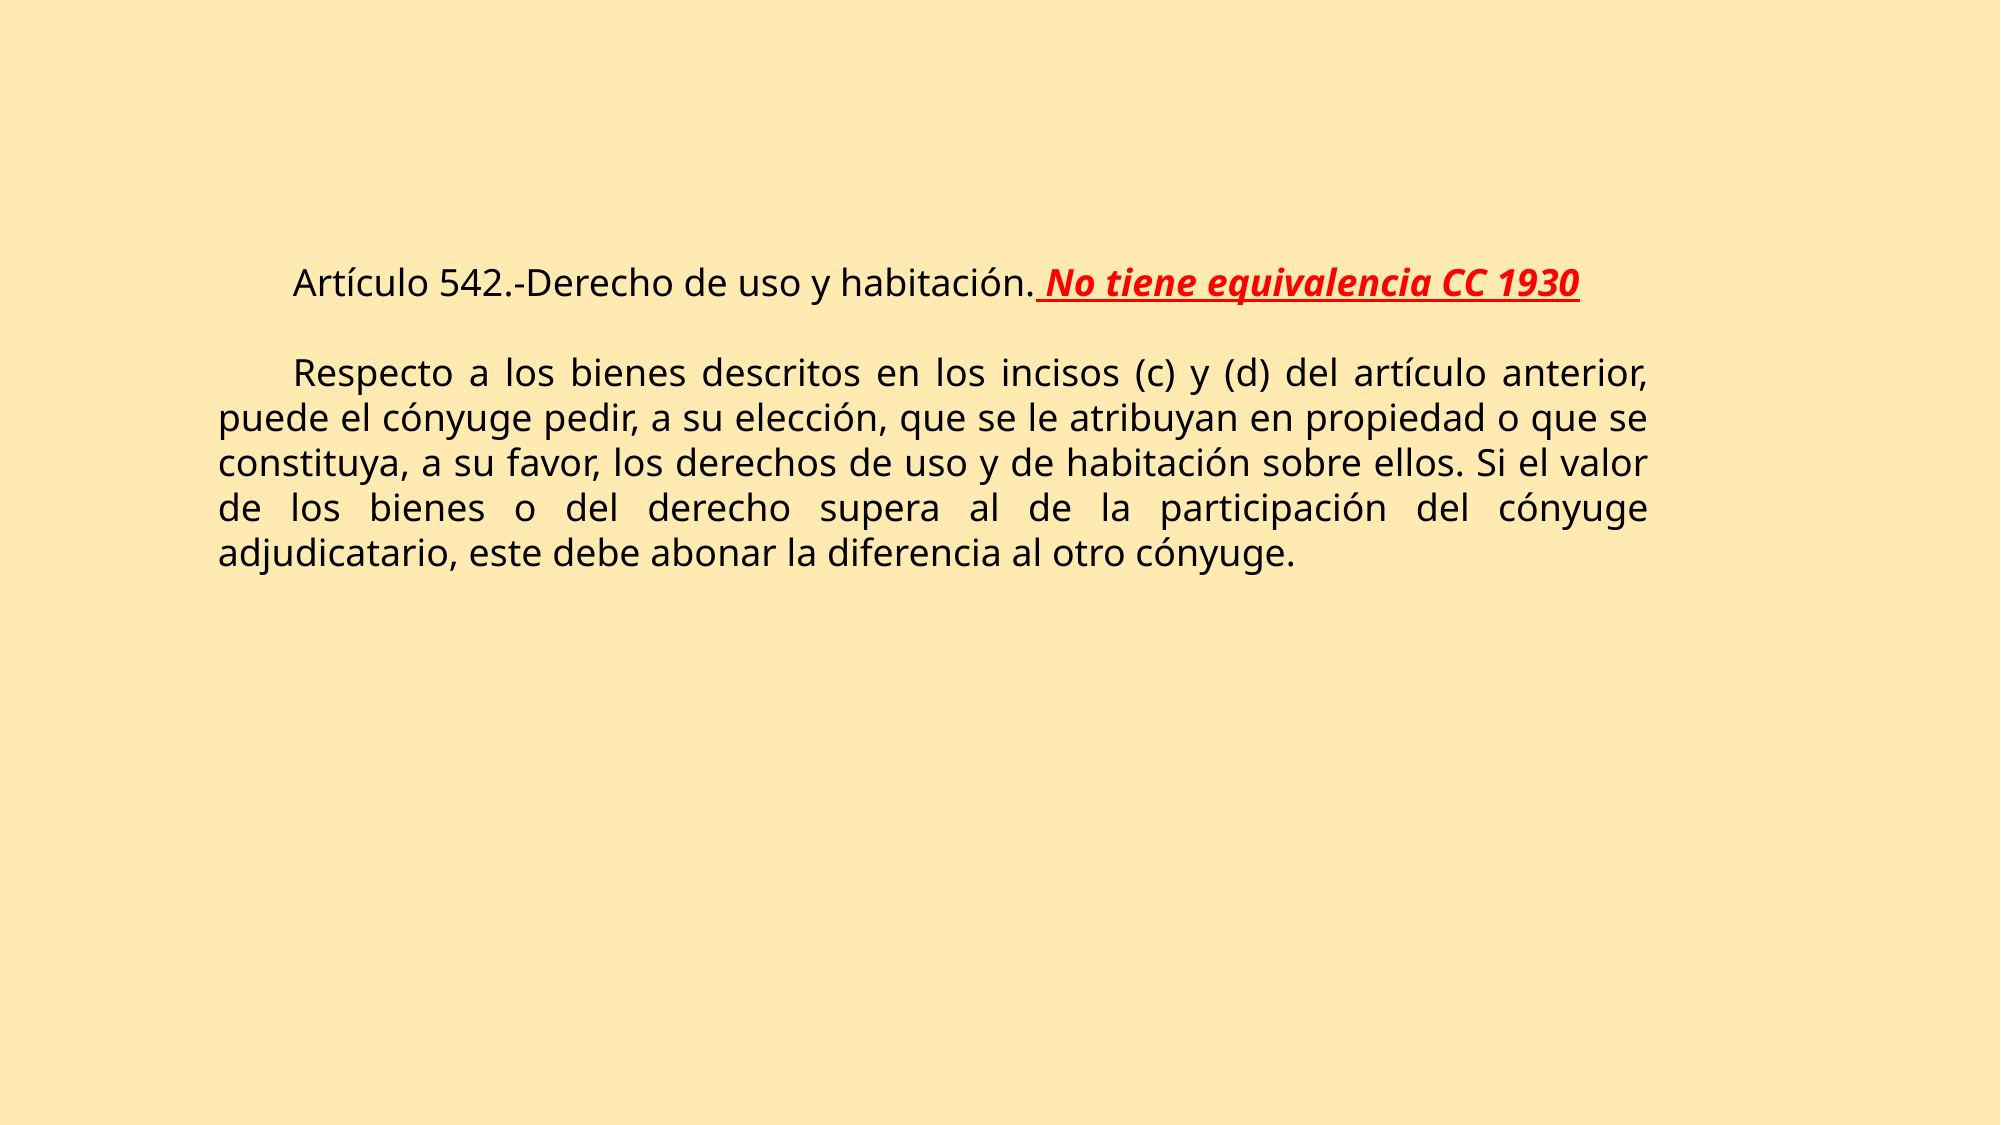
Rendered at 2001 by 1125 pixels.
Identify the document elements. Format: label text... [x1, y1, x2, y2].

text_box Artículo 542.-Derecho de uso y habitación. No tiene equivalencia CC 1930 Respecto a los bienes descritos en los incisos (c) y (d) del artículo anterior, puede el cónyuge pedir, a su elección, que se le atribuyan en propiedad o que se constituya, a su favor, los derechos de uso y de habitación sobre ellos. Si el valor de los bienes o del derecho supera al de la participación del cónyuge adjudicatario, este debe abonar la diferencia al otro cónyuge. [203, 251, 1665, 582]
